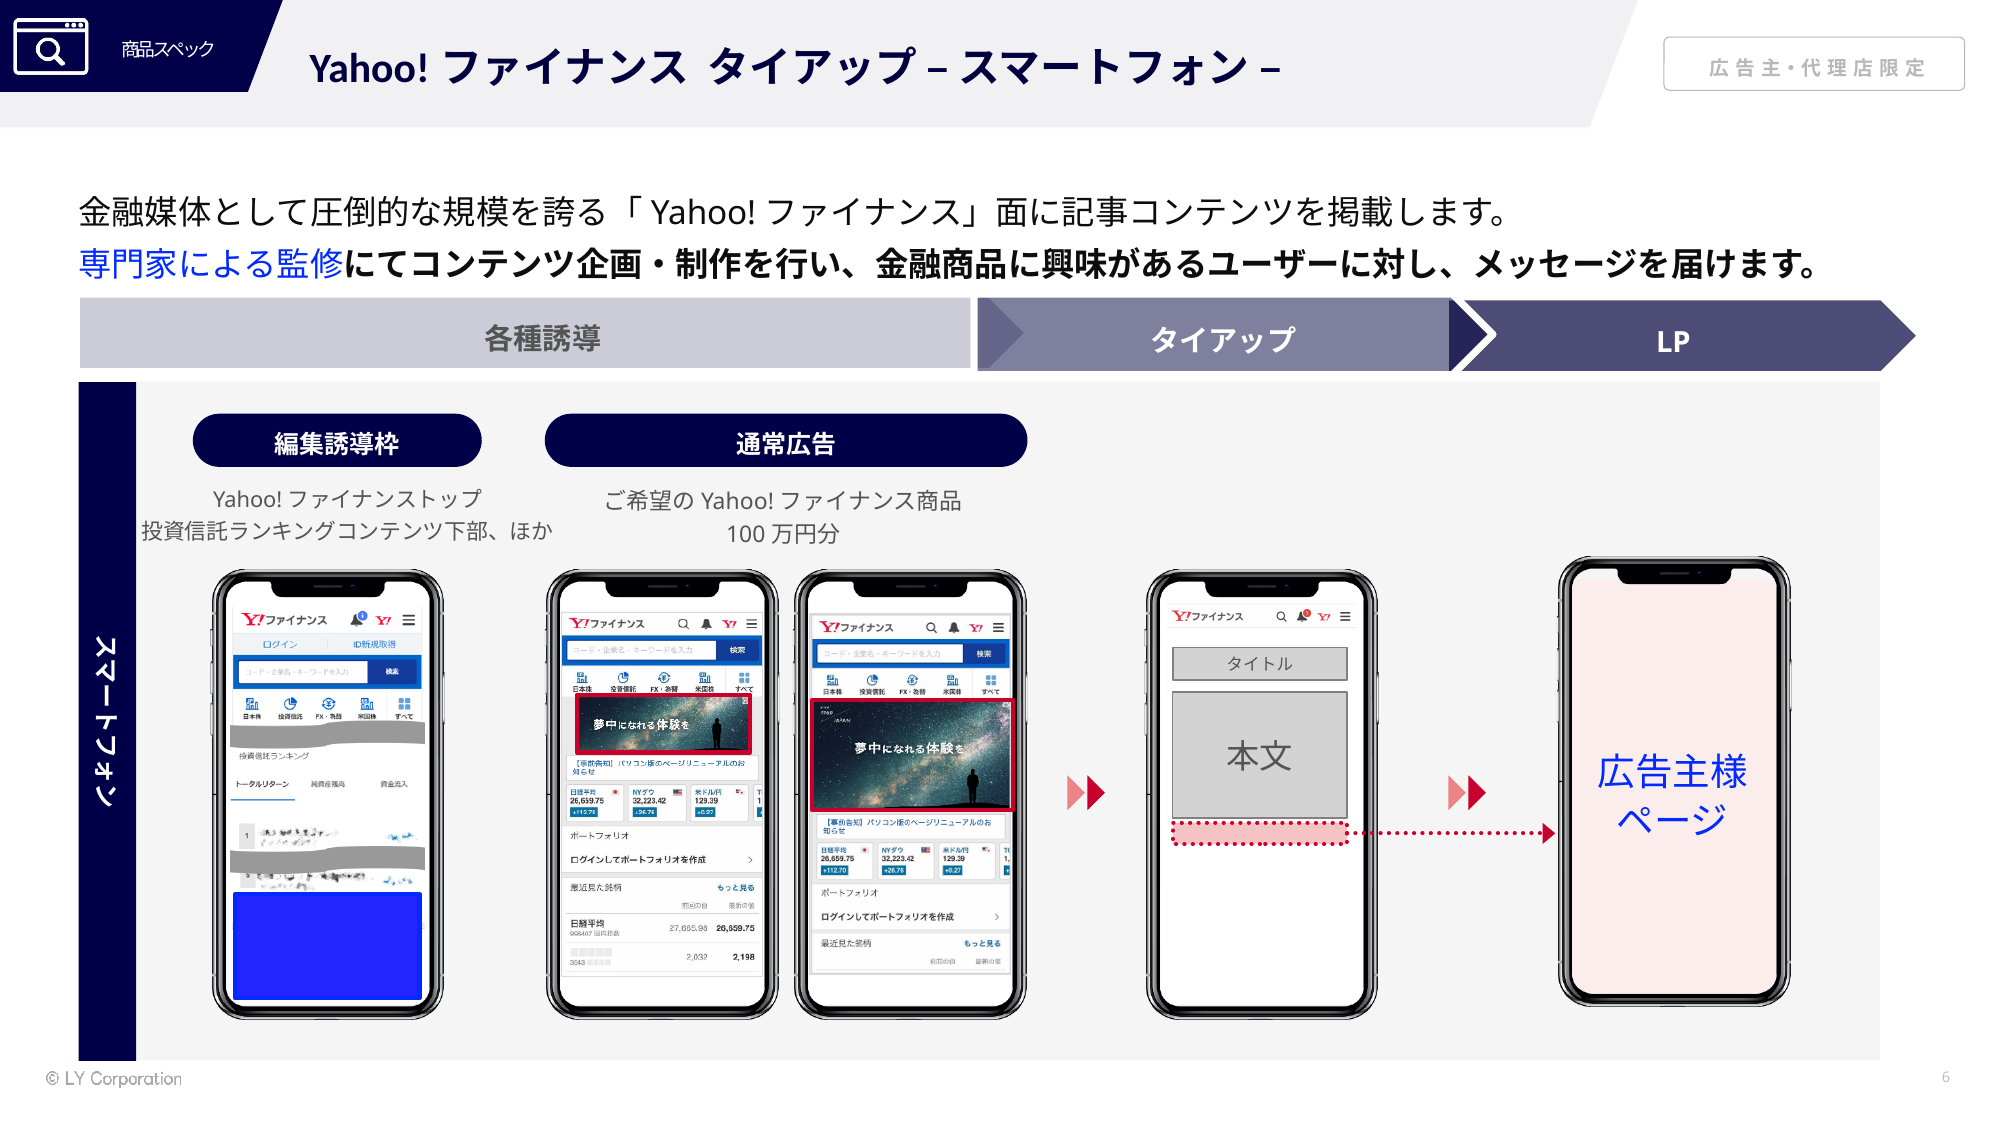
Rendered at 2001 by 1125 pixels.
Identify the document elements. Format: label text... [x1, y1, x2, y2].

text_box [544, 568, 780, 1025]
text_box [229, 602, 426, 999]
list Yahoo!ファイナンス タイアップ – スマートフォン – [309, 41, 1645, 97]
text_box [1143, 568, 1380, 1025]
picture [561, 611, 763, 977]
picture [8, 4, 92, 88]
text_box 金融媒体として圧倒的な規模を誇る「Yahoo!ファイナンス」面に記事コンテンツを掲載します。 専門家による監修にてコンテンツ企画・制作を行い、金融商品に興味があるユーザーに対し、メッセージを届けます。 [78, 179, 1880, 284]
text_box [1435, 779, 1482, 806]
text_box [135, 381, 1880, 1061]
list 商品スペック [97, 13, 240, 81]
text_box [209, 568, 446, 1025]
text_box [1054, 779, 1101, 806]
text_box 各種誘導 [76, 293, 974, 372]
text_box Yahoo!ファイナンストップ 投資信託ランキングコンテンツ下部、ほか [141, 480, 555, 544]
text_box 通常広告 [544, 413, 1028, 467]
picture [809, 613, 1012, 975]
text_box ご希望のYahoo!ファイナンス商品 100万円分 [603, 480, 963, 547]
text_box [1160, 601, 1363, 856]
text_box タイアップ [974, 293, 1493, 375]
picture [1556, 555, 1793, 1012]
text_box スマートフォン [78, 382, 137, 1061]
text_box 編集誘導枠 [192, 413, 482, 467]
text_box LP [1454, 296, 1922, 375]
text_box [792, 568, 1028, 1025]
picture [46, 1071, 181, 1088]
